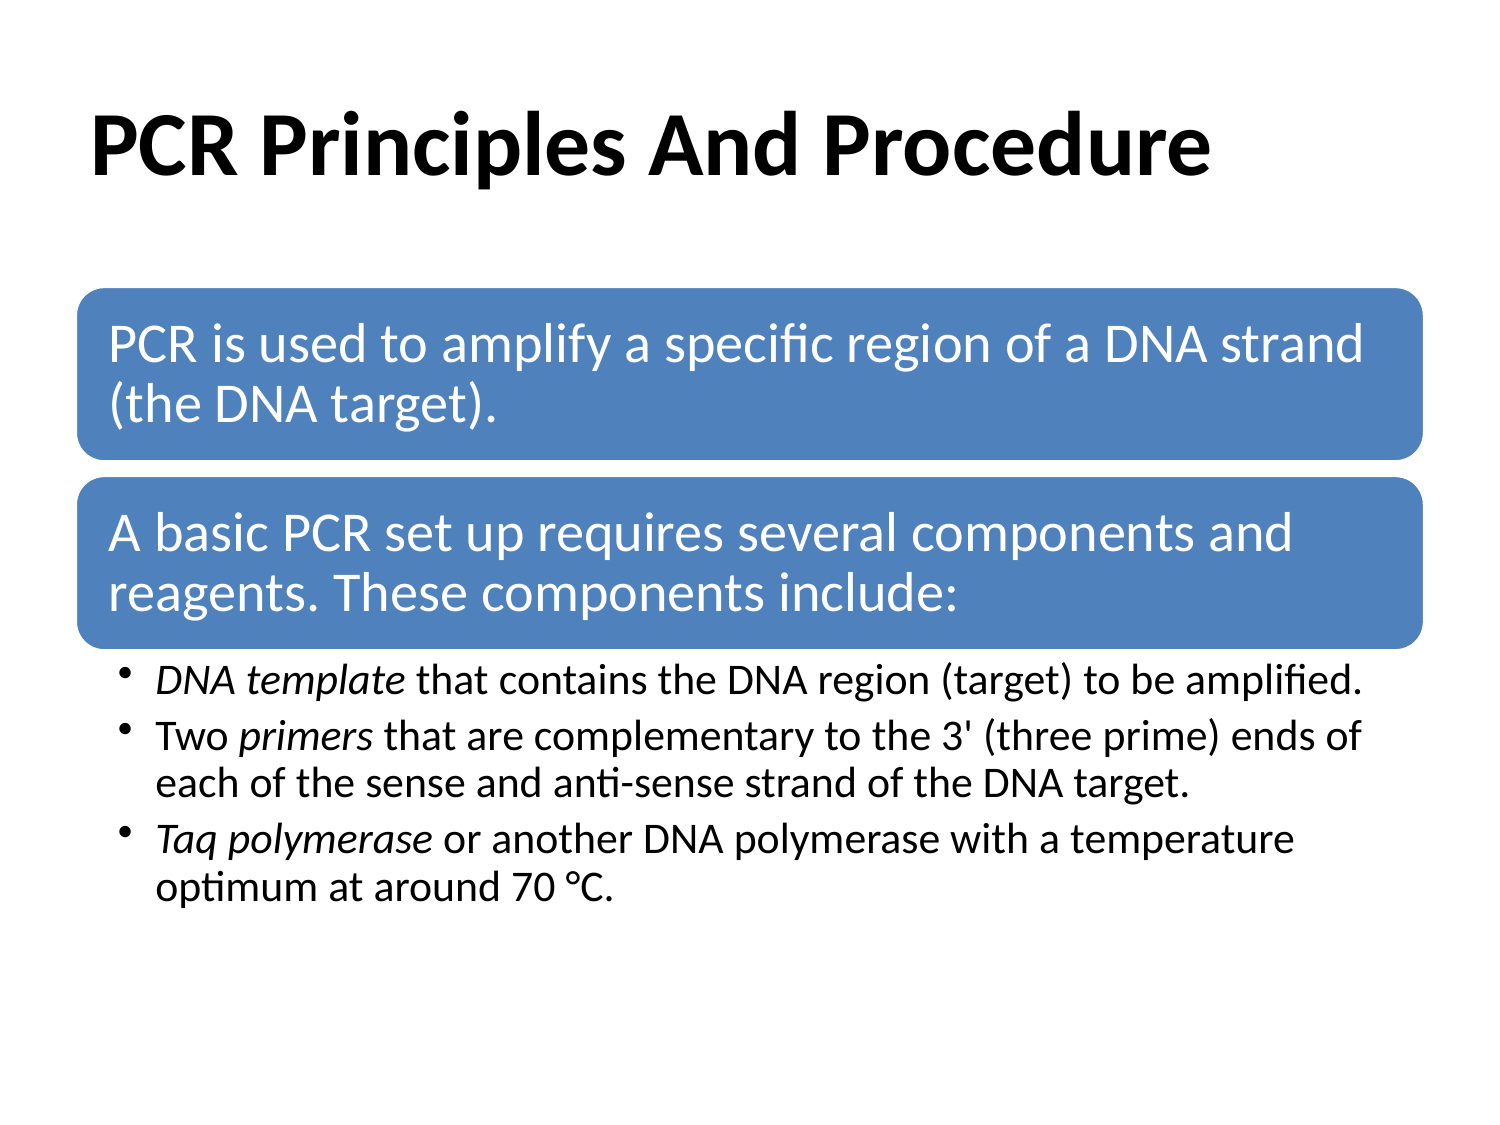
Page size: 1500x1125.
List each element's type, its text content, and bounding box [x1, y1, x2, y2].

title PCR Principles And Procedure [75, 45, 1425, 233]
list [74, 262, 1426, 1006]
